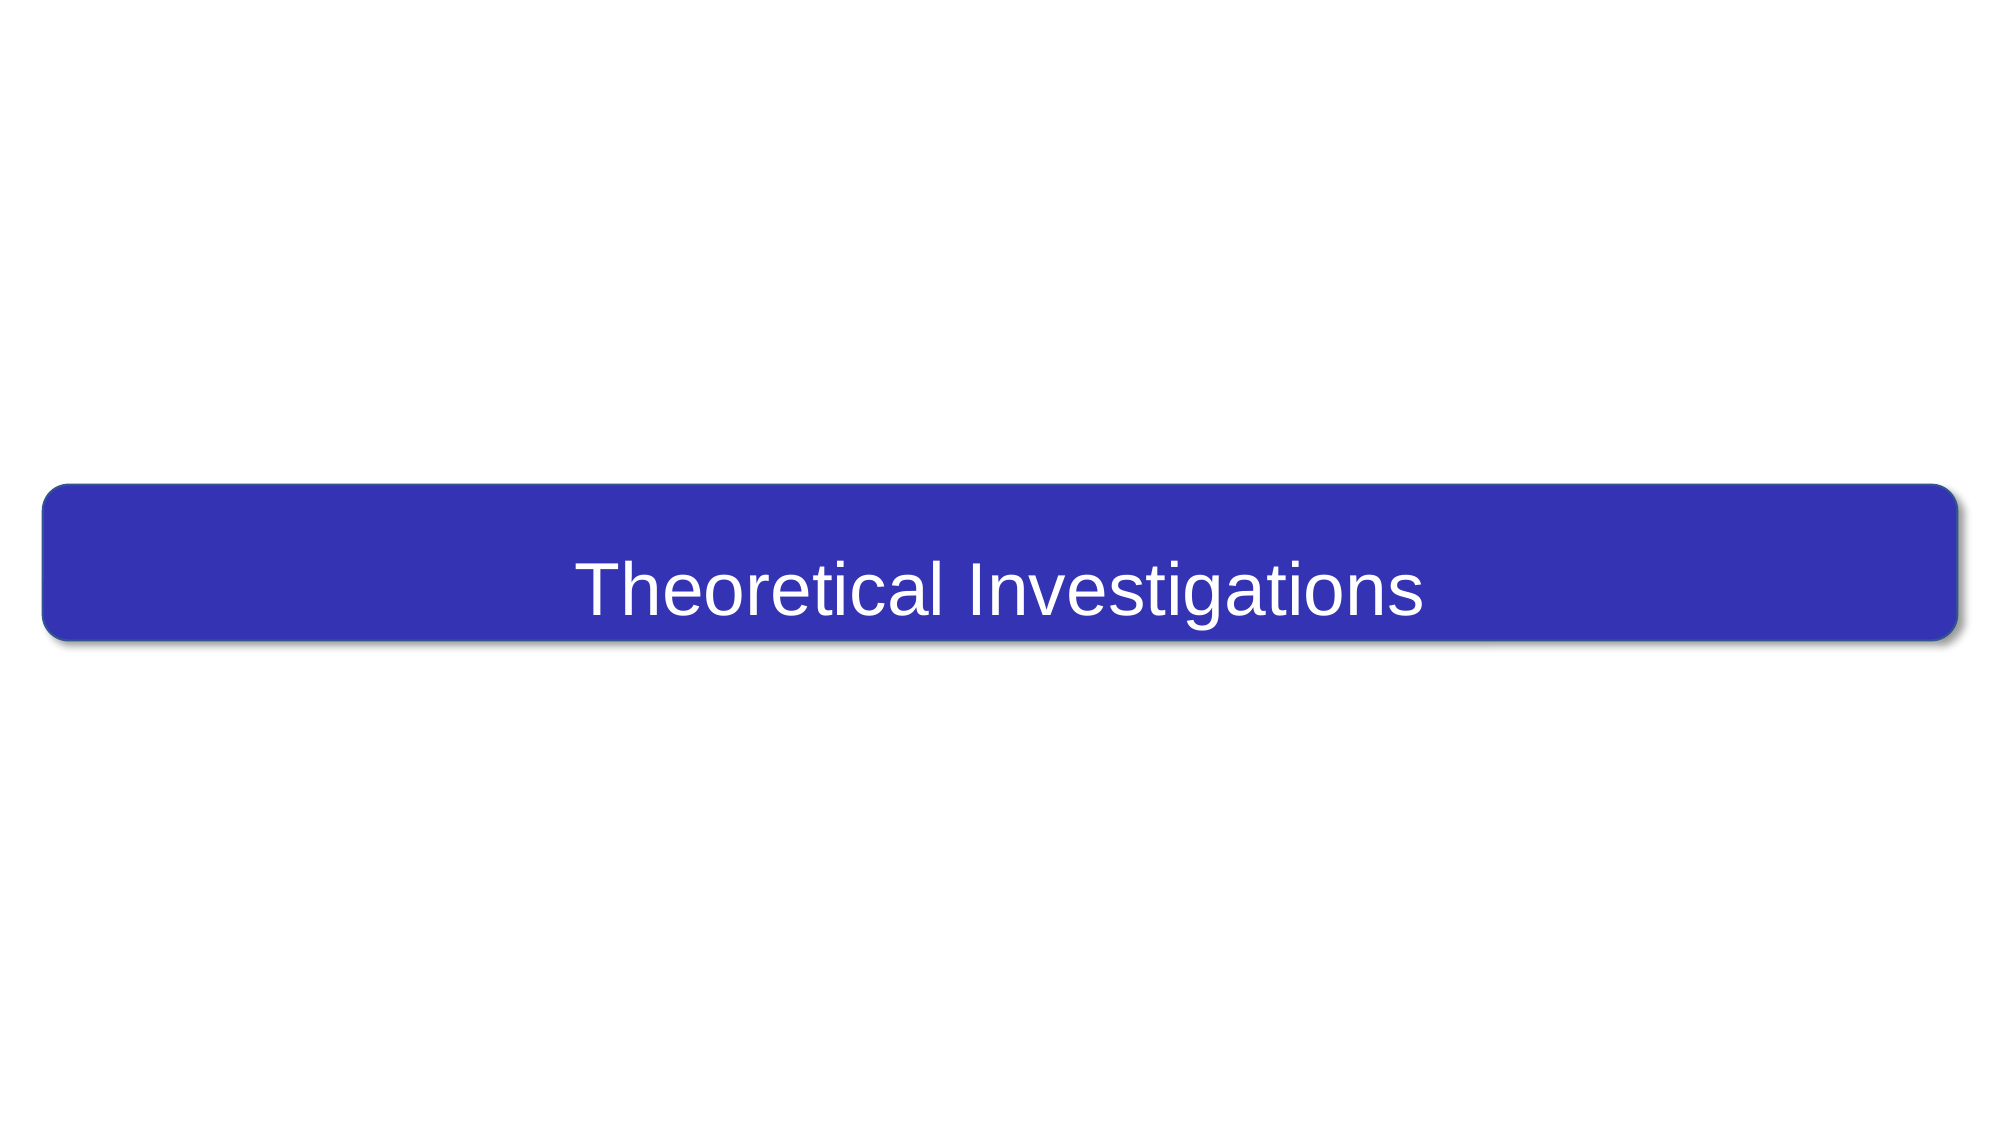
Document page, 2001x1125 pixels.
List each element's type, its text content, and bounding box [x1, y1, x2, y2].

text_box Theoretical Investigations [41, 483, 1959, 642]
